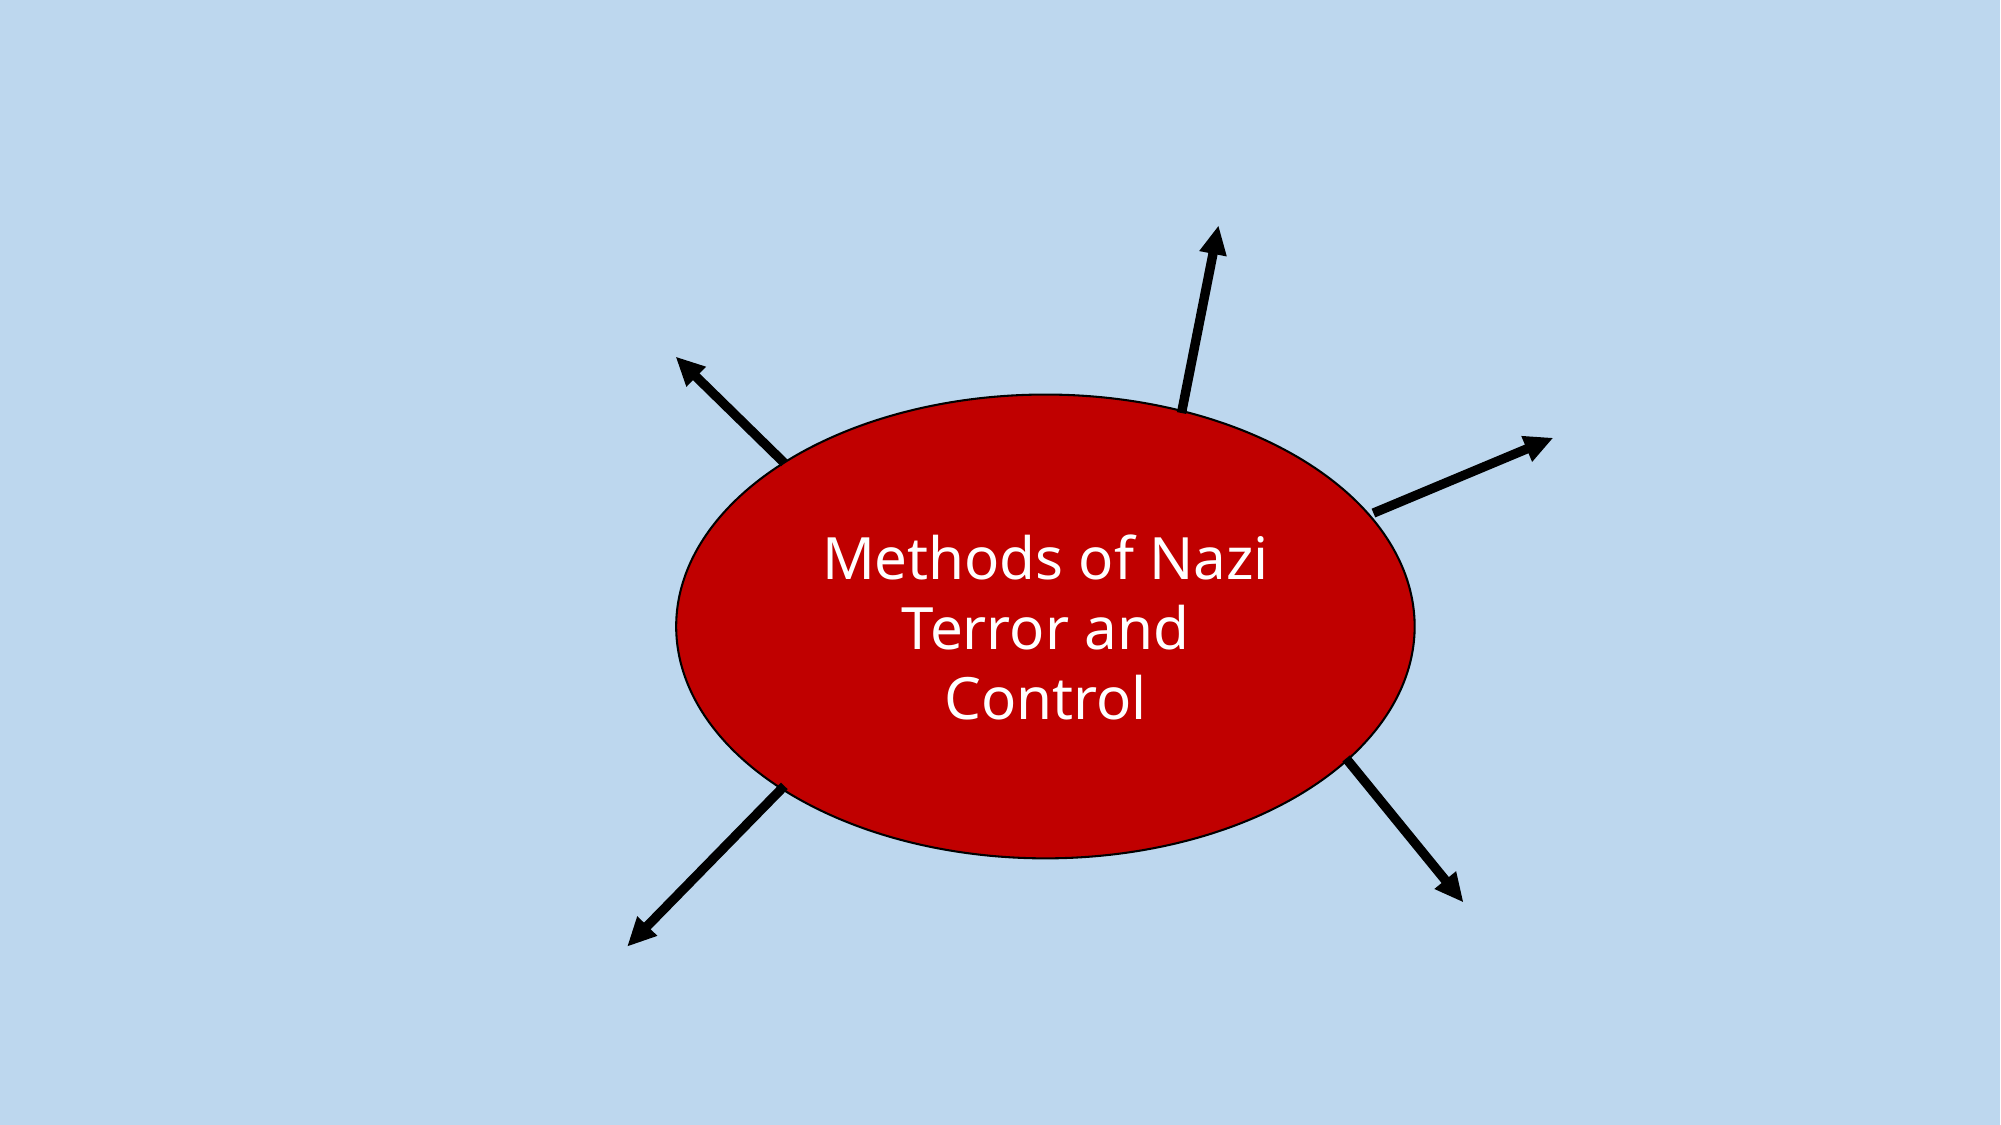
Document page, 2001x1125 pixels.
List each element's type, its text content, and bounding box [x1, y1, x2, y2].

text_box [627, 785, 785, 947]
text_box Methods of Nazi Terror and Control [675, 393, 1416, 860]
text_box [676, 357, 785, 463]
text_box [1181, 226, 1219, 414]
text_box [1373, 437, 1553, 513]
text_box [1346, 758, 1464, 902]
